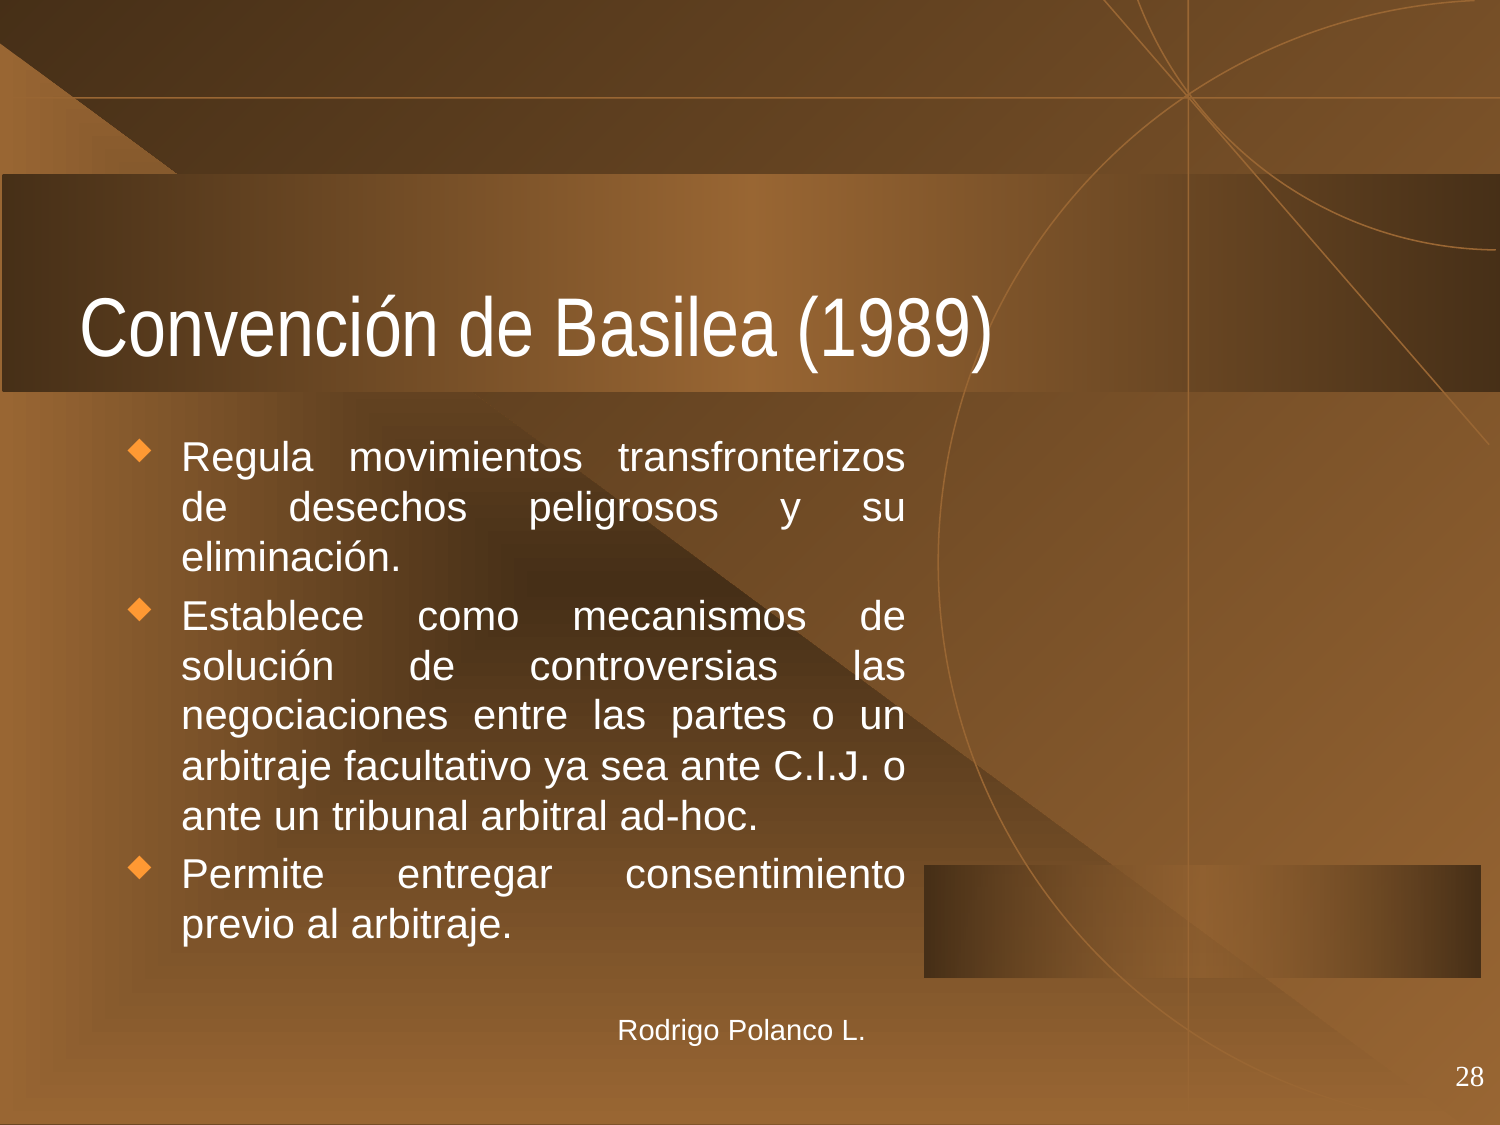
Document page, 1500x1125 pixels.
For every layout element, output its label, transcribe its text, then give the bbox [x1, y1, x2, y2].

title Convención de Basilea (1989) [63, 177, 1446, 382]
list Regula movimientos transfronterizos de desechos peligrosos y su eliminación. Establece como mecanismos de solución de controversias las negociaciones entre las partes o un arbitraje facultativo ya sea ante C.I.J. o ante un tribunal arbitral ad-hoc. Permite entregar consentimiento previo al arbitraje. [109, 422, 922, 984]
footer Rodrigo Polanco L. [421, 1003, 1063, 1083]
slide_number 28 [1187, 1049, 1500, 1125]
